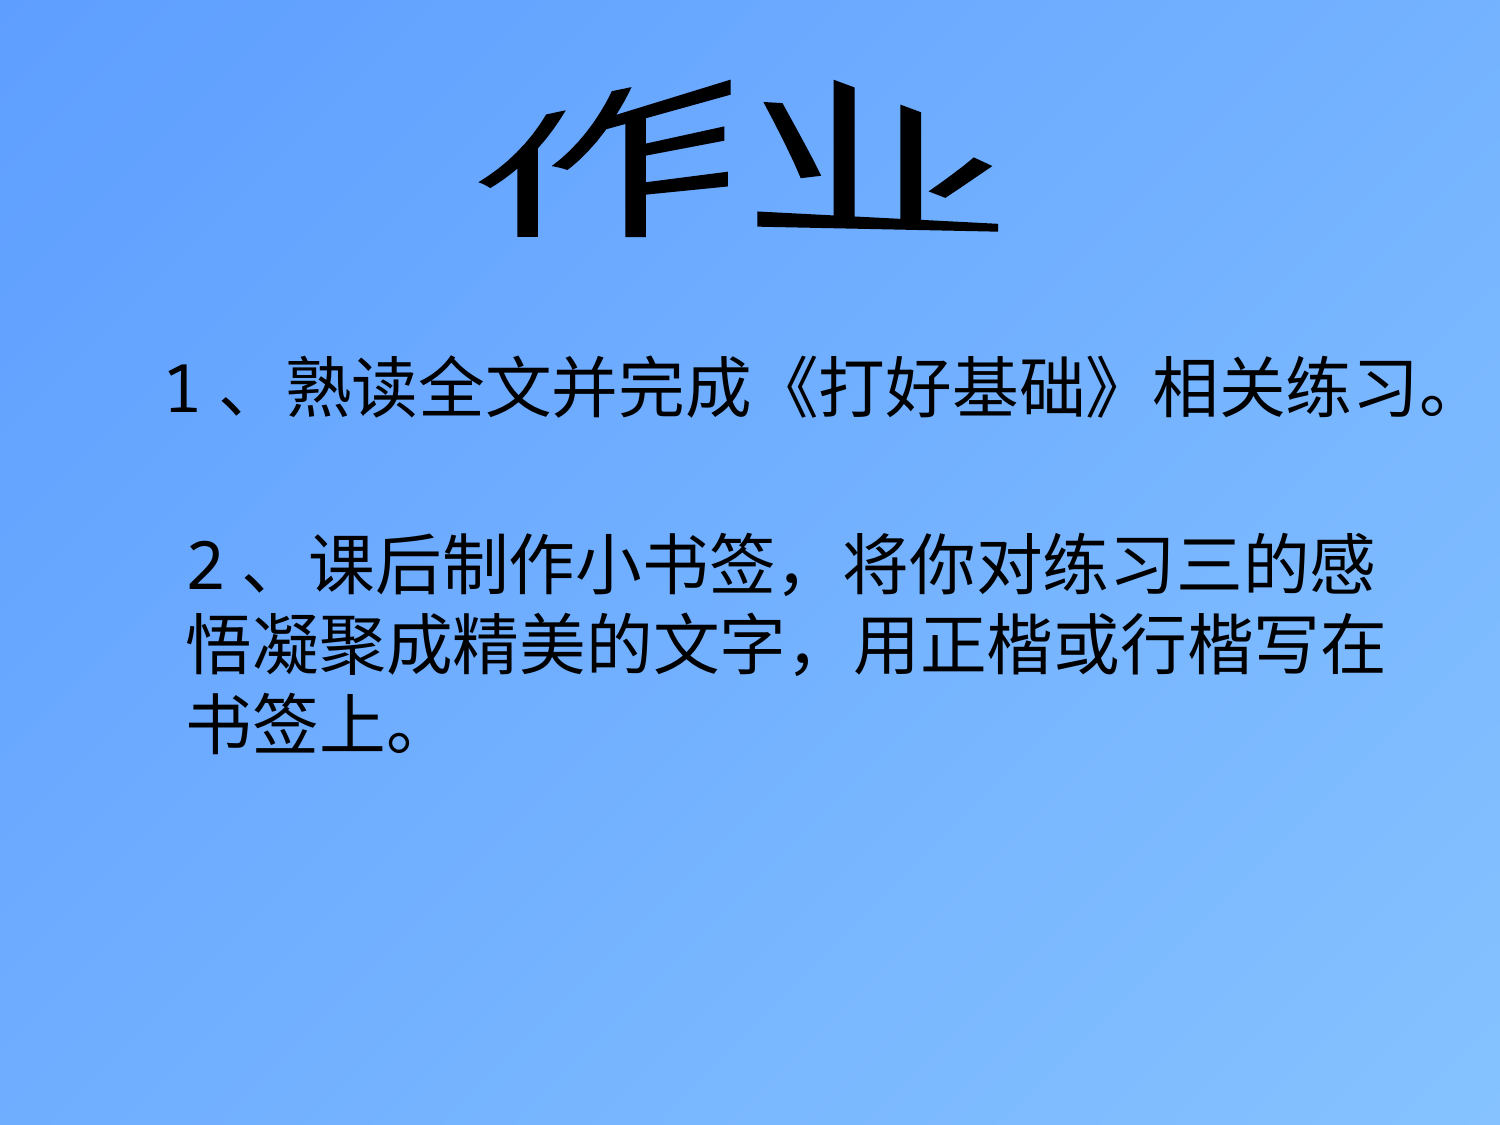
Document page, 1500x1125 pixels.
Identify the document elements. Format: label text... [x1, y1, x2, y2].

text_box 2、课后制作小书签，将你对练习三的感悟凝聚成精美的文字，用正楷或行楷写在书签上。 [171, 515, 1447, 770]
text_box 1、熟读全文并完成《打好基础》相关练习。 [147, 337, 1500, 433]
